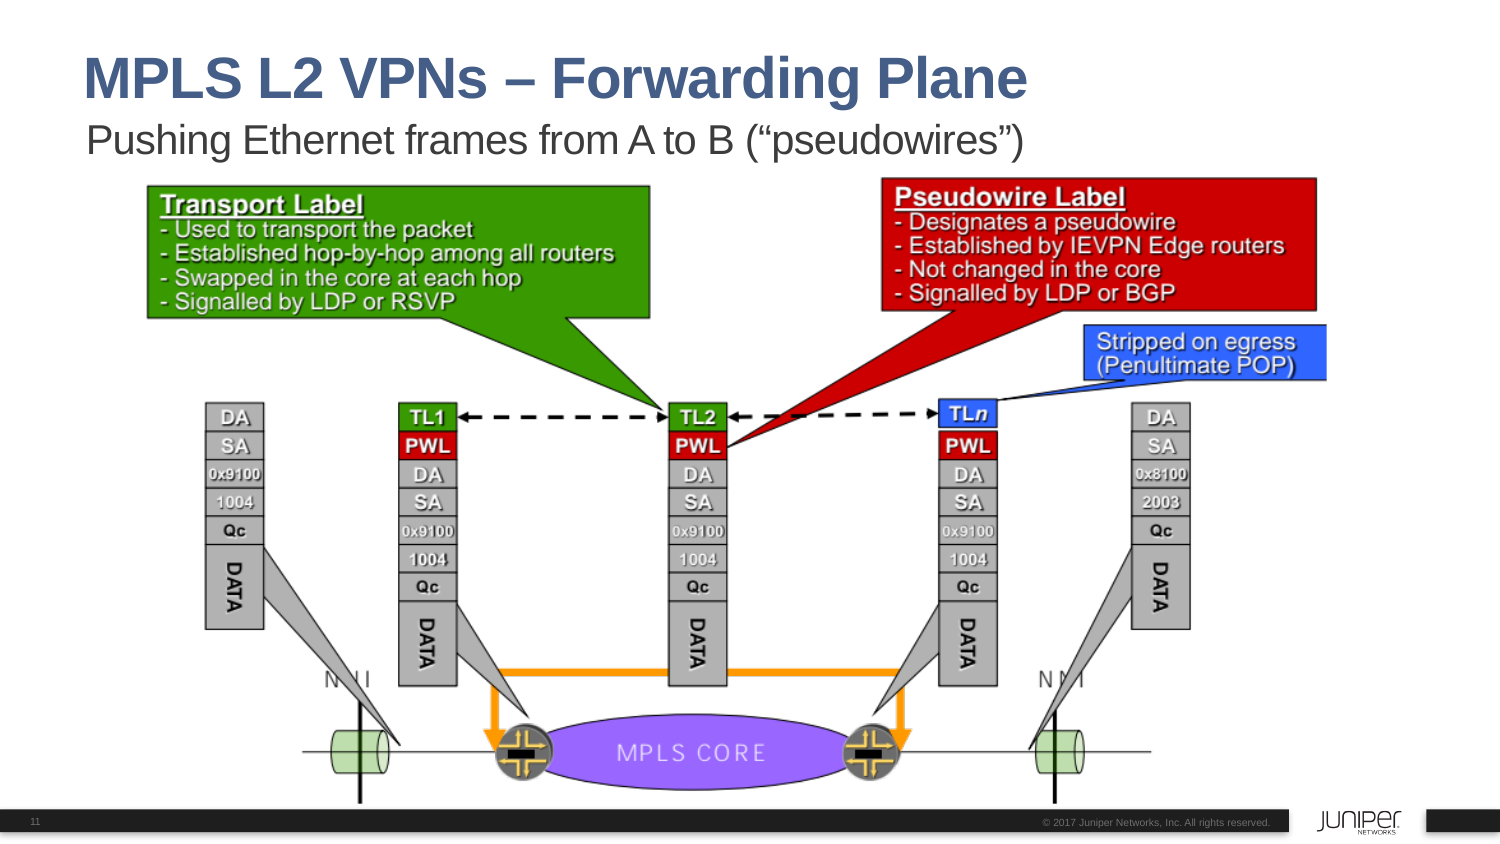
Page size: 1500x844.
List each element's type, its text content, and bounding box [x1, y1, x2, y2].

picture [1315, 808, 1404, 836]
list Pushing Ethernet frames from A to B (“pseudowires”) [74, 111, 1424, 172]
title MPLS L2 VPNs – Forwarding Plane [74, 0, 1424, 111]
picture [143, 171, 1327, 804]
